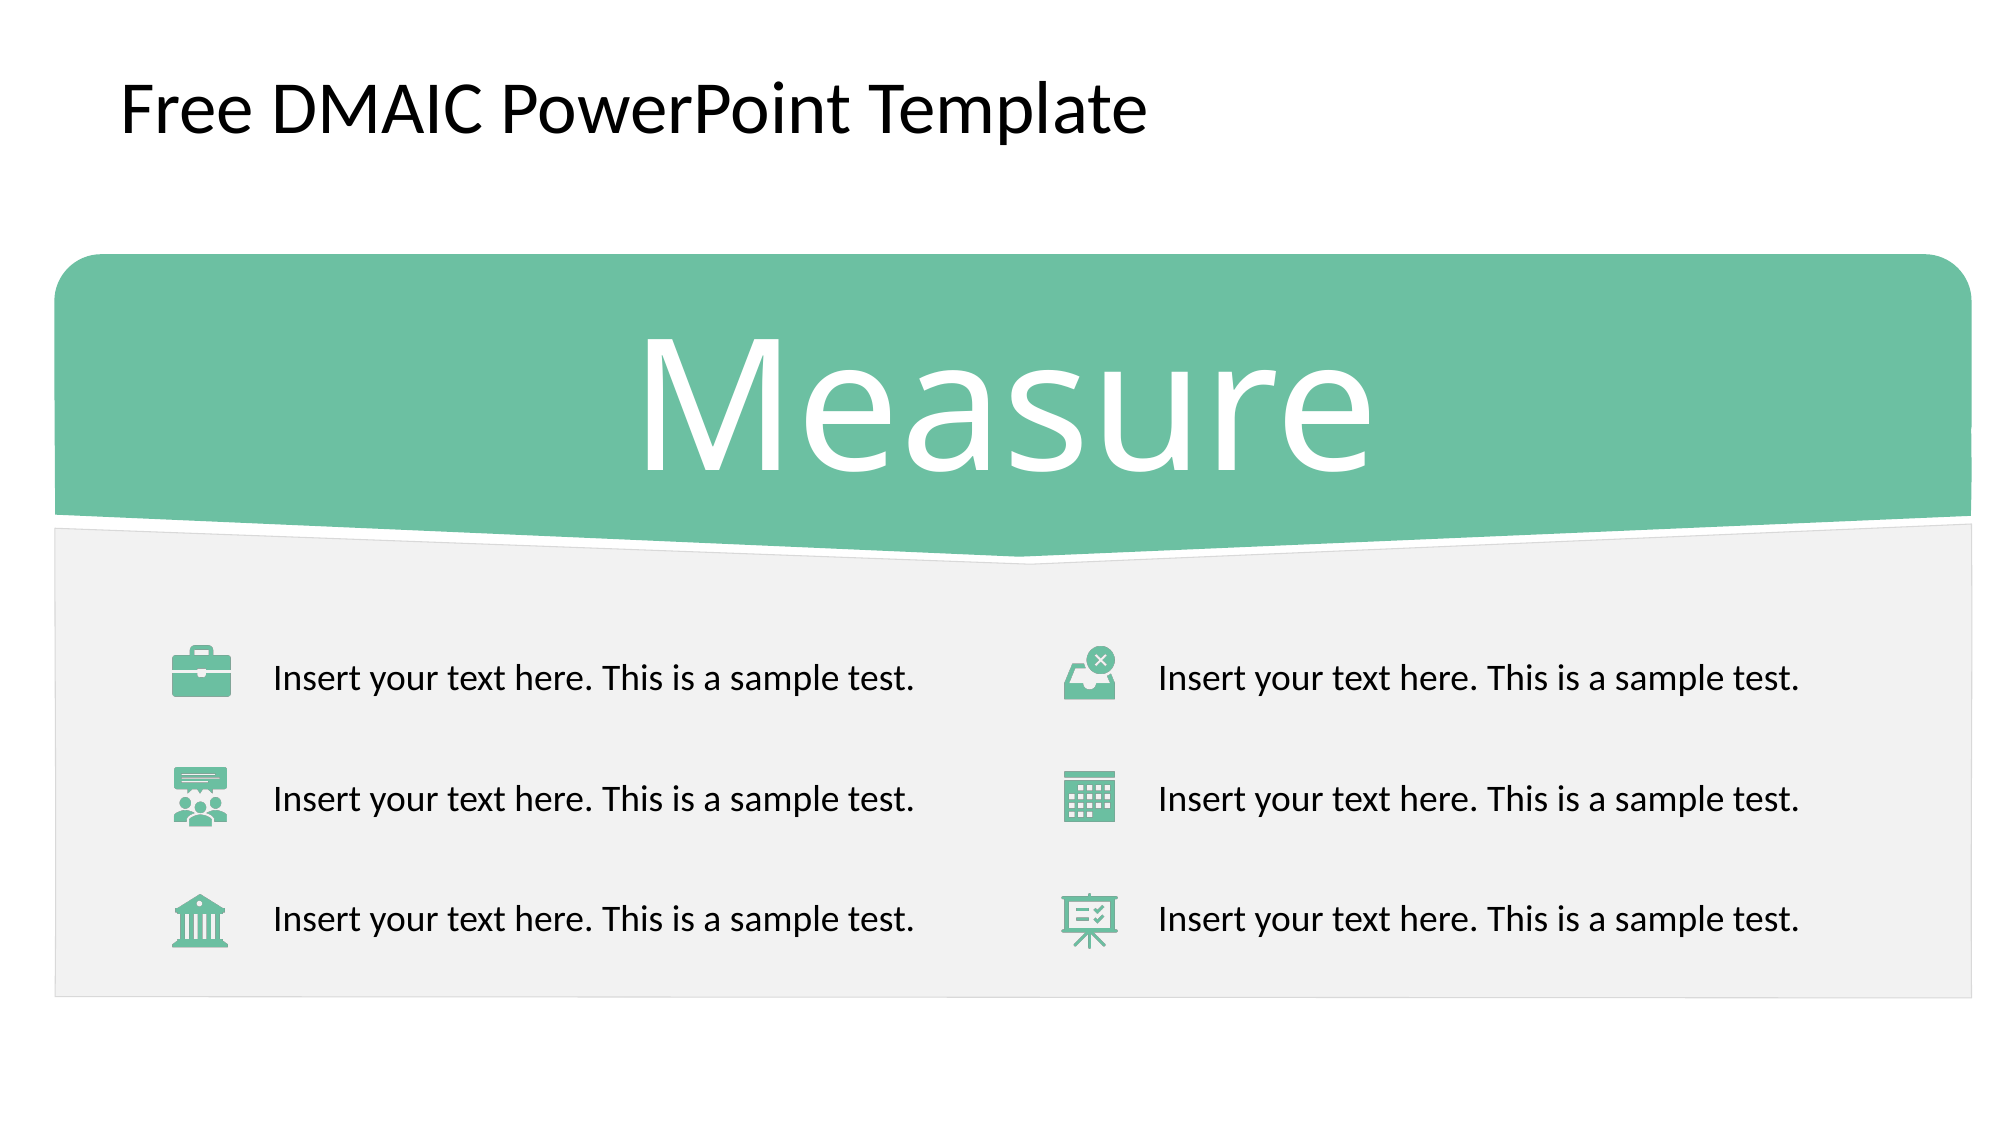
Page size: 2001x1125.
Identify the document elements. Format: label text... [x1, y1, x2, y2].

picture [1054, 637, 1125, 709]
picture [164, 885, 236, 956]
text_box Insert your text here. This is a sample test. [240, 766, 950, 826]
text_box Insert your text here. This is a sample test. [1128, 887, 1835, 947]
picture [164, 761, 236, 832]
text_box Insert your text here. This is a sample test. [1129, 645, 1835, 706]
text_box [52, 521, 1974, 1001]
picture [1054, 761, 1125, 832]
picture [1054, 885, 1125, 956]
text_box Insert your text here. This is a sample test. [240, 645, 950, 706]
text_box Insert your text here. This is a sample test. [1129, 766, 1835, 826]
text_box Insert your text here. This is a sample test. [239, 887, 950, 947]
title Free DMAIC PowerPoint Template [99, 45, 1900, 162]
picture [164, 637, 236, 709]
text_box [52, 252, 1974, 559]
text_box Measure [96, 279, 1914, 515]
